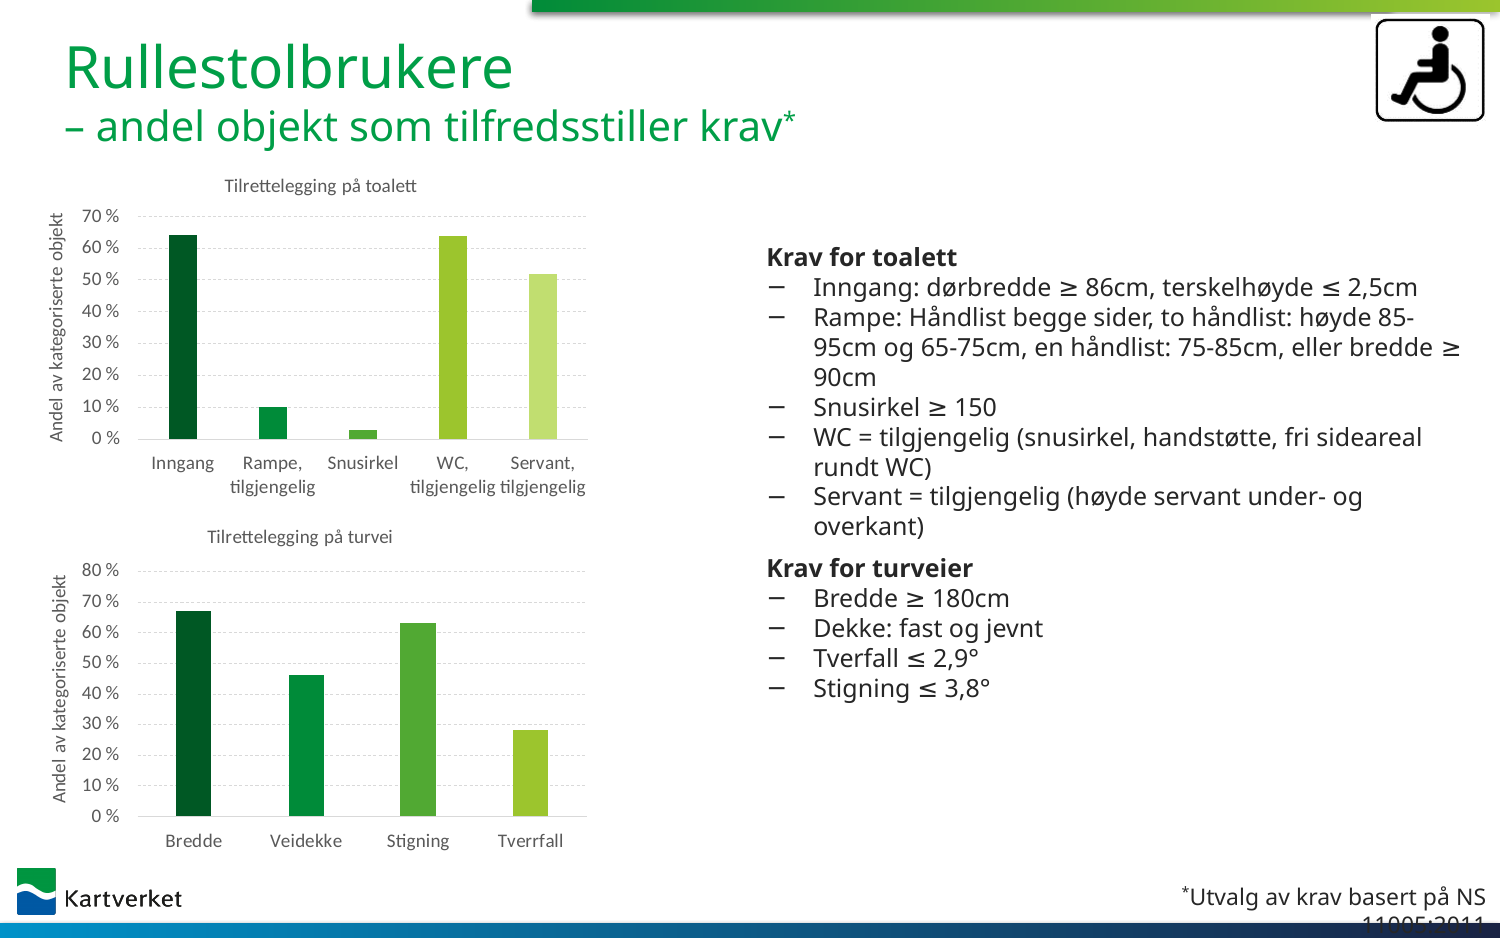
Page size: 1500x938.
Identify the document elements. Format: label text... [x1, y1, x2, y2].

text_box Krav for toalett Inngang: dørbredde ≥ 86cm, terskelhøyde ≤ 2,5cm Rampe: Håndlist begge sider, to håndlist: høyde 85-95cm og 65-75cm, en håndlist: 75-85cm, eller bredde ≥ 90cm Snusirkel ≥ 150 WC = tilgjengelig (snusirkel, handstøtte, fri sideareal rundt WC) Servant = tilgjengelig (høyde servant under- og overkant) [751, 234, 1483, 545]
picture [41, 166, 599, 505]
text_box Krav for turveier Bredde ≥ 180cm Dekke: fast og jevnt Tverfall ≤ 2,9° Stigning ≤ 3,8° [751, 545, 1483, 710]
text_box *Utvalg av krav basert på NS 11005:2011 [1068, 873, 1500, 938]
picture [1371, 13, 1491, 127]
text_box Rullestolbrukere – andel objekt som tilfredsstiller krav* [49, 14, 1431, 158]
picture [41, 520, 598, 859]
